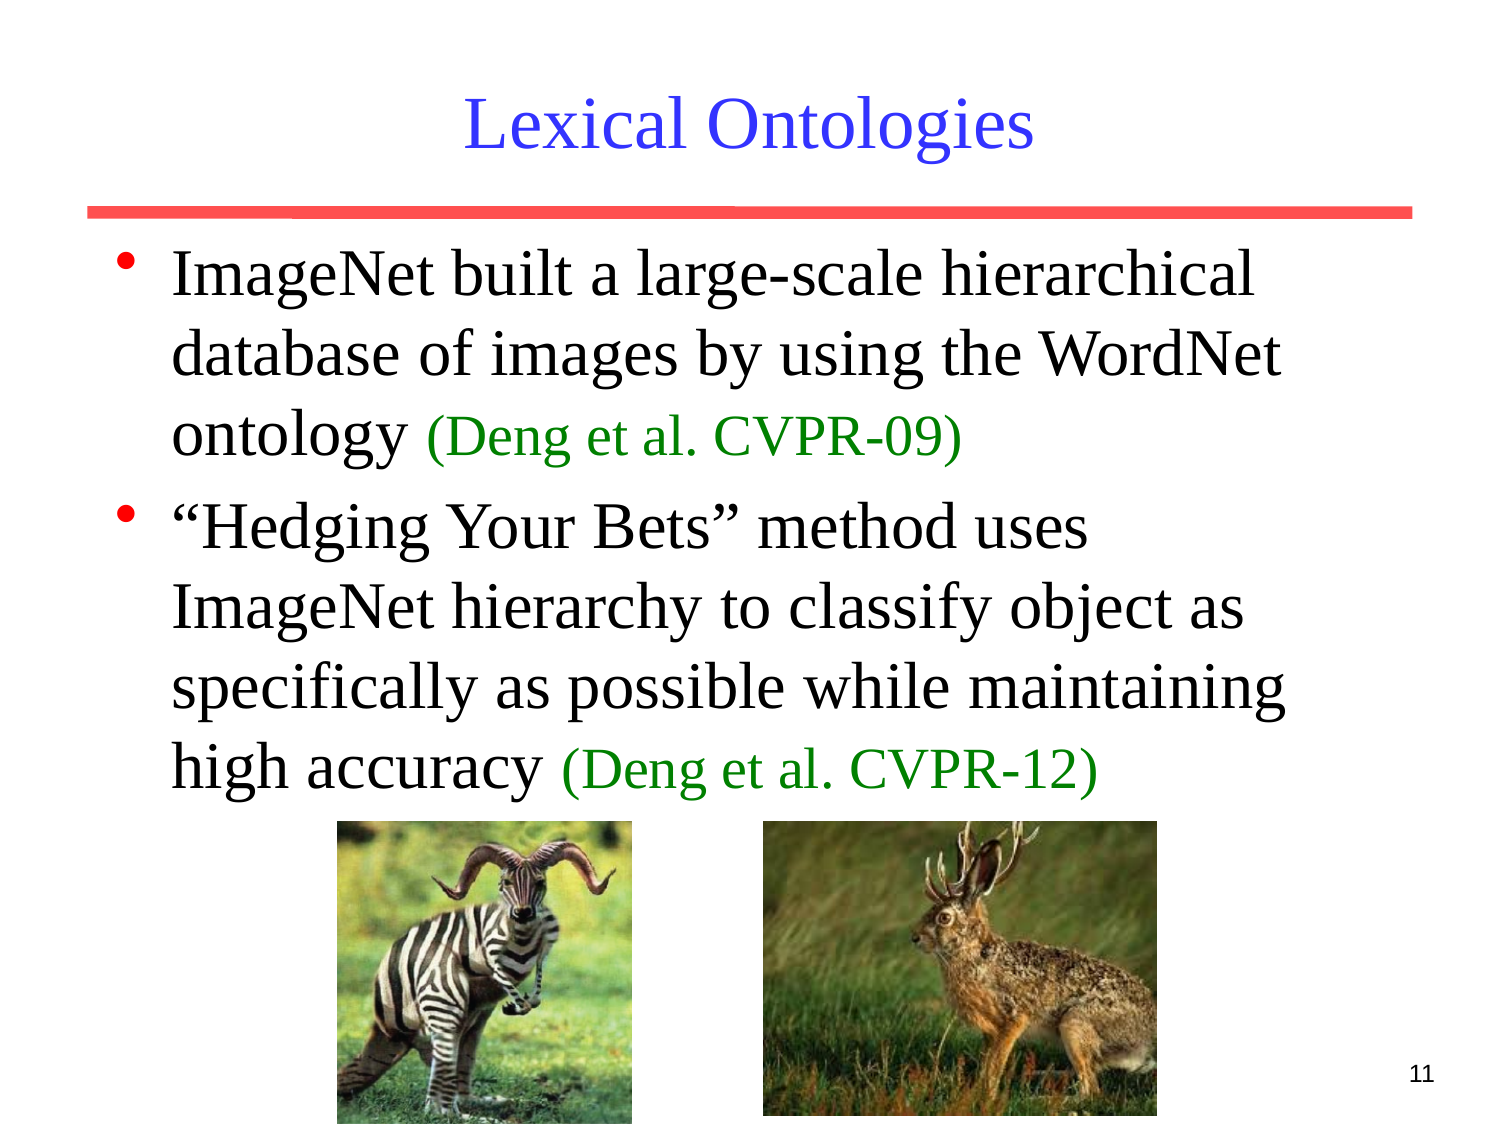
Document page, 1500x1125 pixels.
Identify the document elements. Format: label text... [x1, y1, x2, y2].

slide_number 11 [1137, 1049, 1451, 1125]
picture [337, 821, 632, 1125]
picture [763, 821, 1157, 1116]
title Lexical Ontologies [112, 37, 1388, 200]
list ImageNet built a large-scale hierarchical database of images by using the WordNet ontology (Deng et al. CVPR-09) “Hedging Your Bets” method uses ImageNet hierarchy to classify object as specifically as possible while maintaining high accuracy (Deng et al. CVPR-12) [99, 221, 1375, 822]
